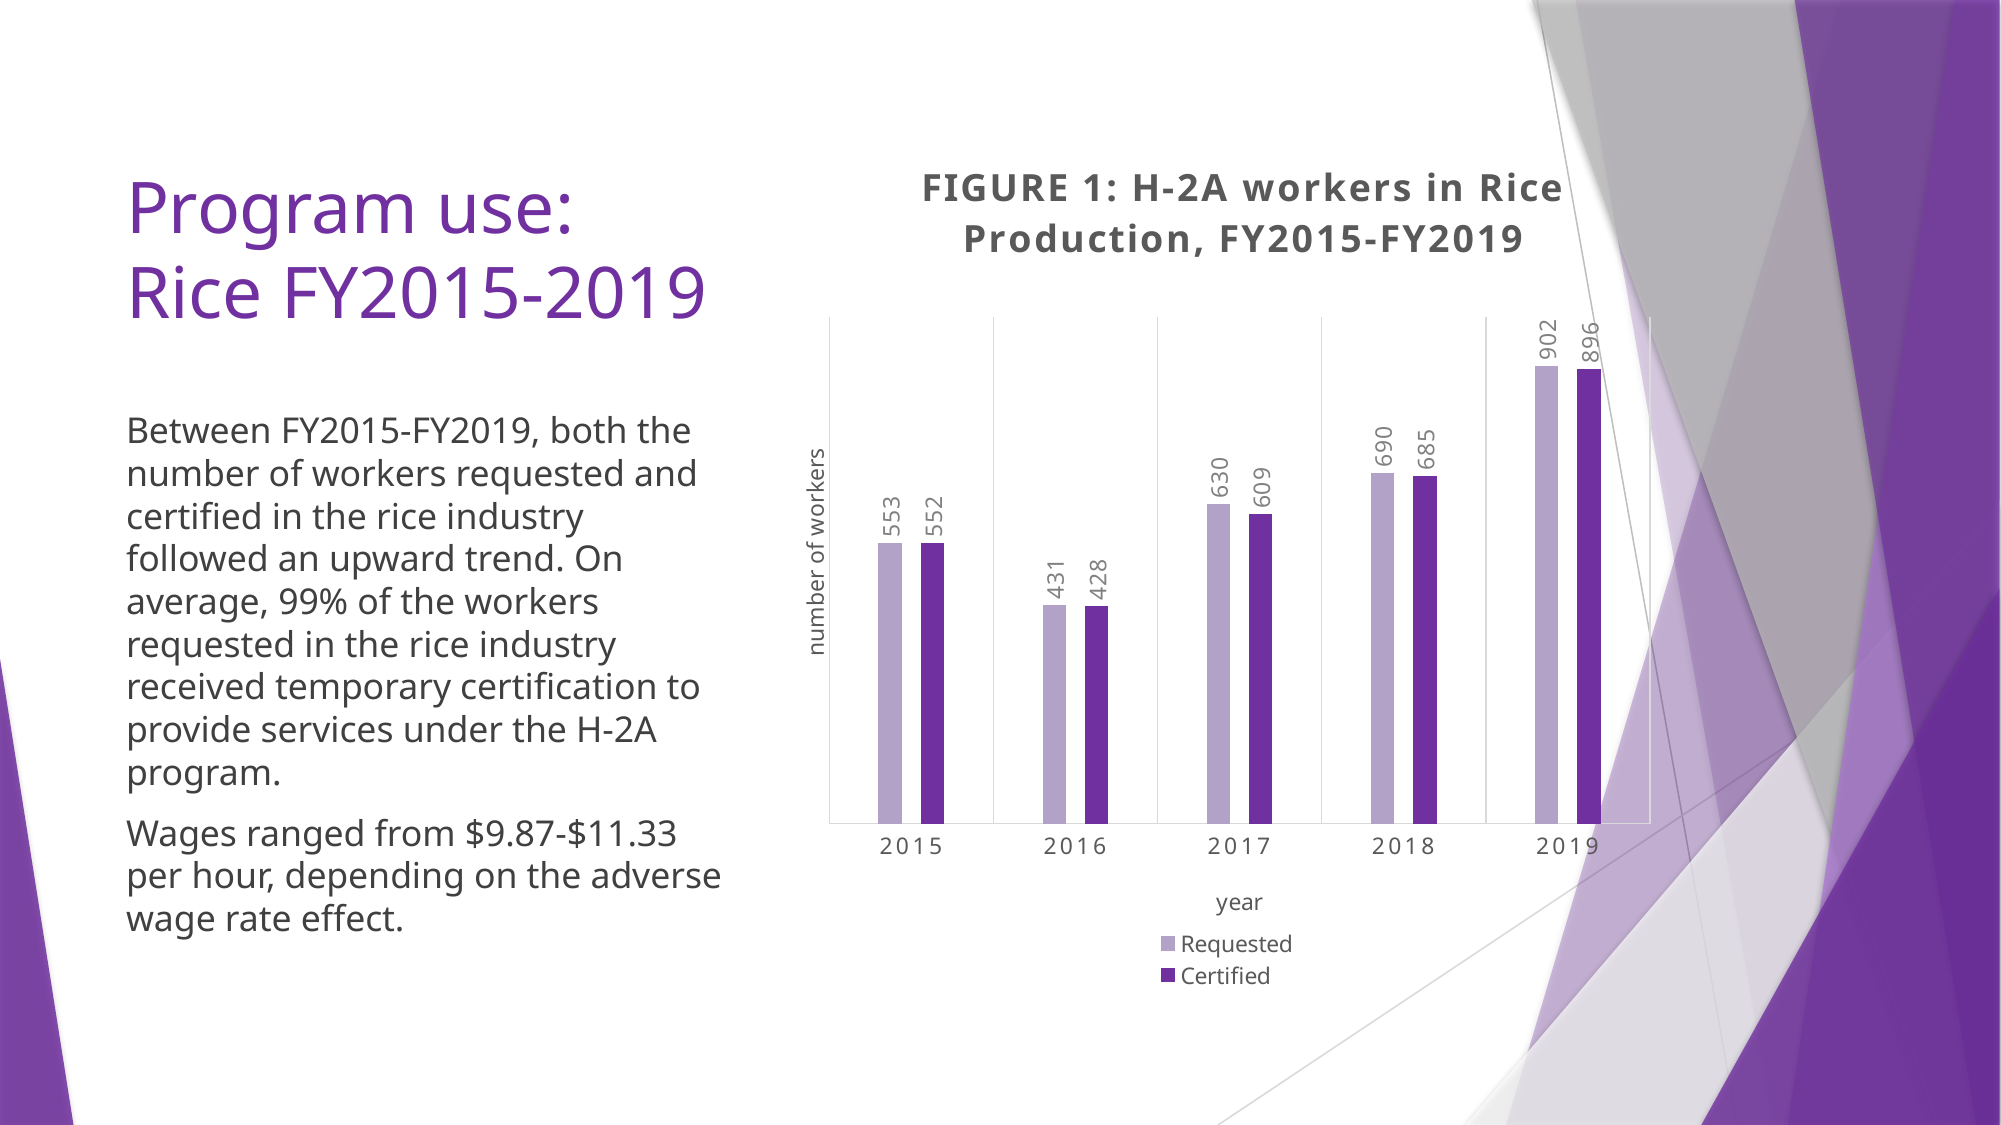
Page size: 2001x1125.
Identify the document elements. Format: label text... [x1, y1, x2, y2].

title Program use: Rice FY2015-2019 [111, 131, 744, 341]
chart [780, 83, 1678, 992]
list Between FY2015-FY2019, both the number of workers requested and certified in the rice industry followed an upward trend. On average, 99% of the workers requested in the rice industry received temporary certification to provide services under the H-2A program. Wages ranged from $9.87-$11.33 per hour, depending on the adverse wage rate effect. [111, 350, 744, 949]
